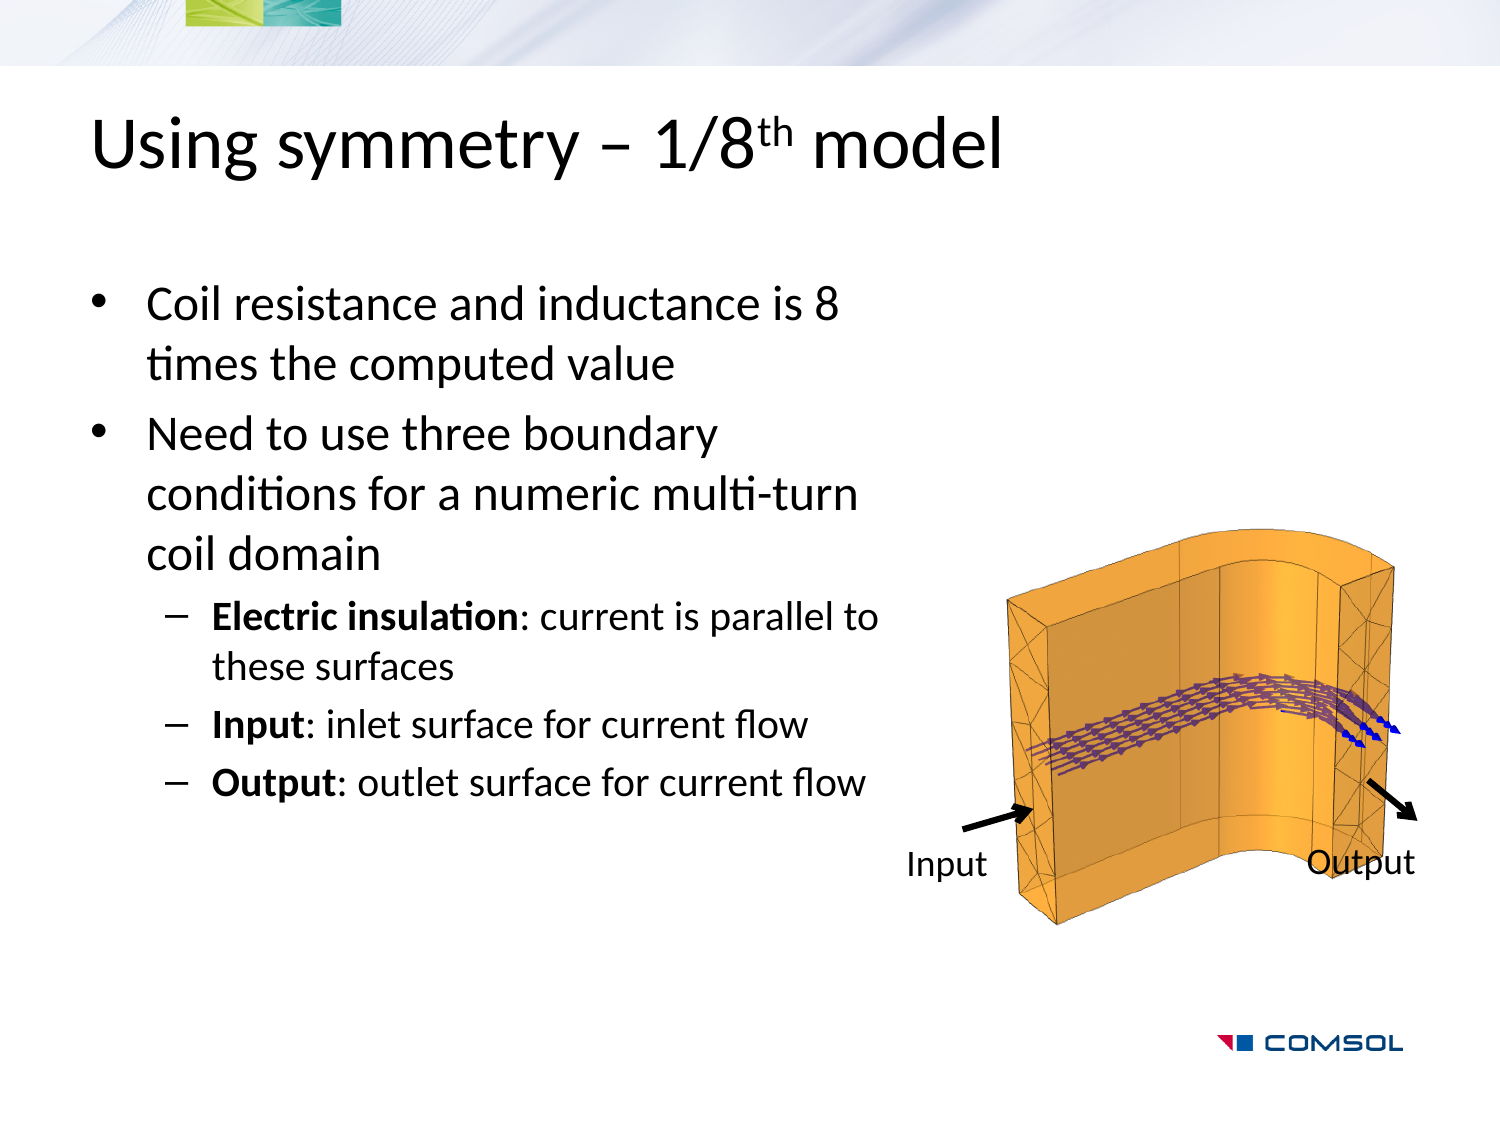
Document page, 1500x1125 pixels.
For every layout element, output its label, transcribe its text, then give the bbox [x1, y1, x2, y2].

list Coil resistance and inductance is 8 times the computed value Need to use three boundary conditions for a numeric multi-turn coil domain Electric insulation: current is parallel to these surfaces Input: inlet surface for current flow Output: outlet surface for current flow [75, 262, 916, 1005]
title Using symmetry – 1/8th model [75, 45, 1425, 233]
picture [0, 0, 1500, 1125]
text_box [1367, 779, 1418, 822]
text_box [962, 808, 1034, 830]
